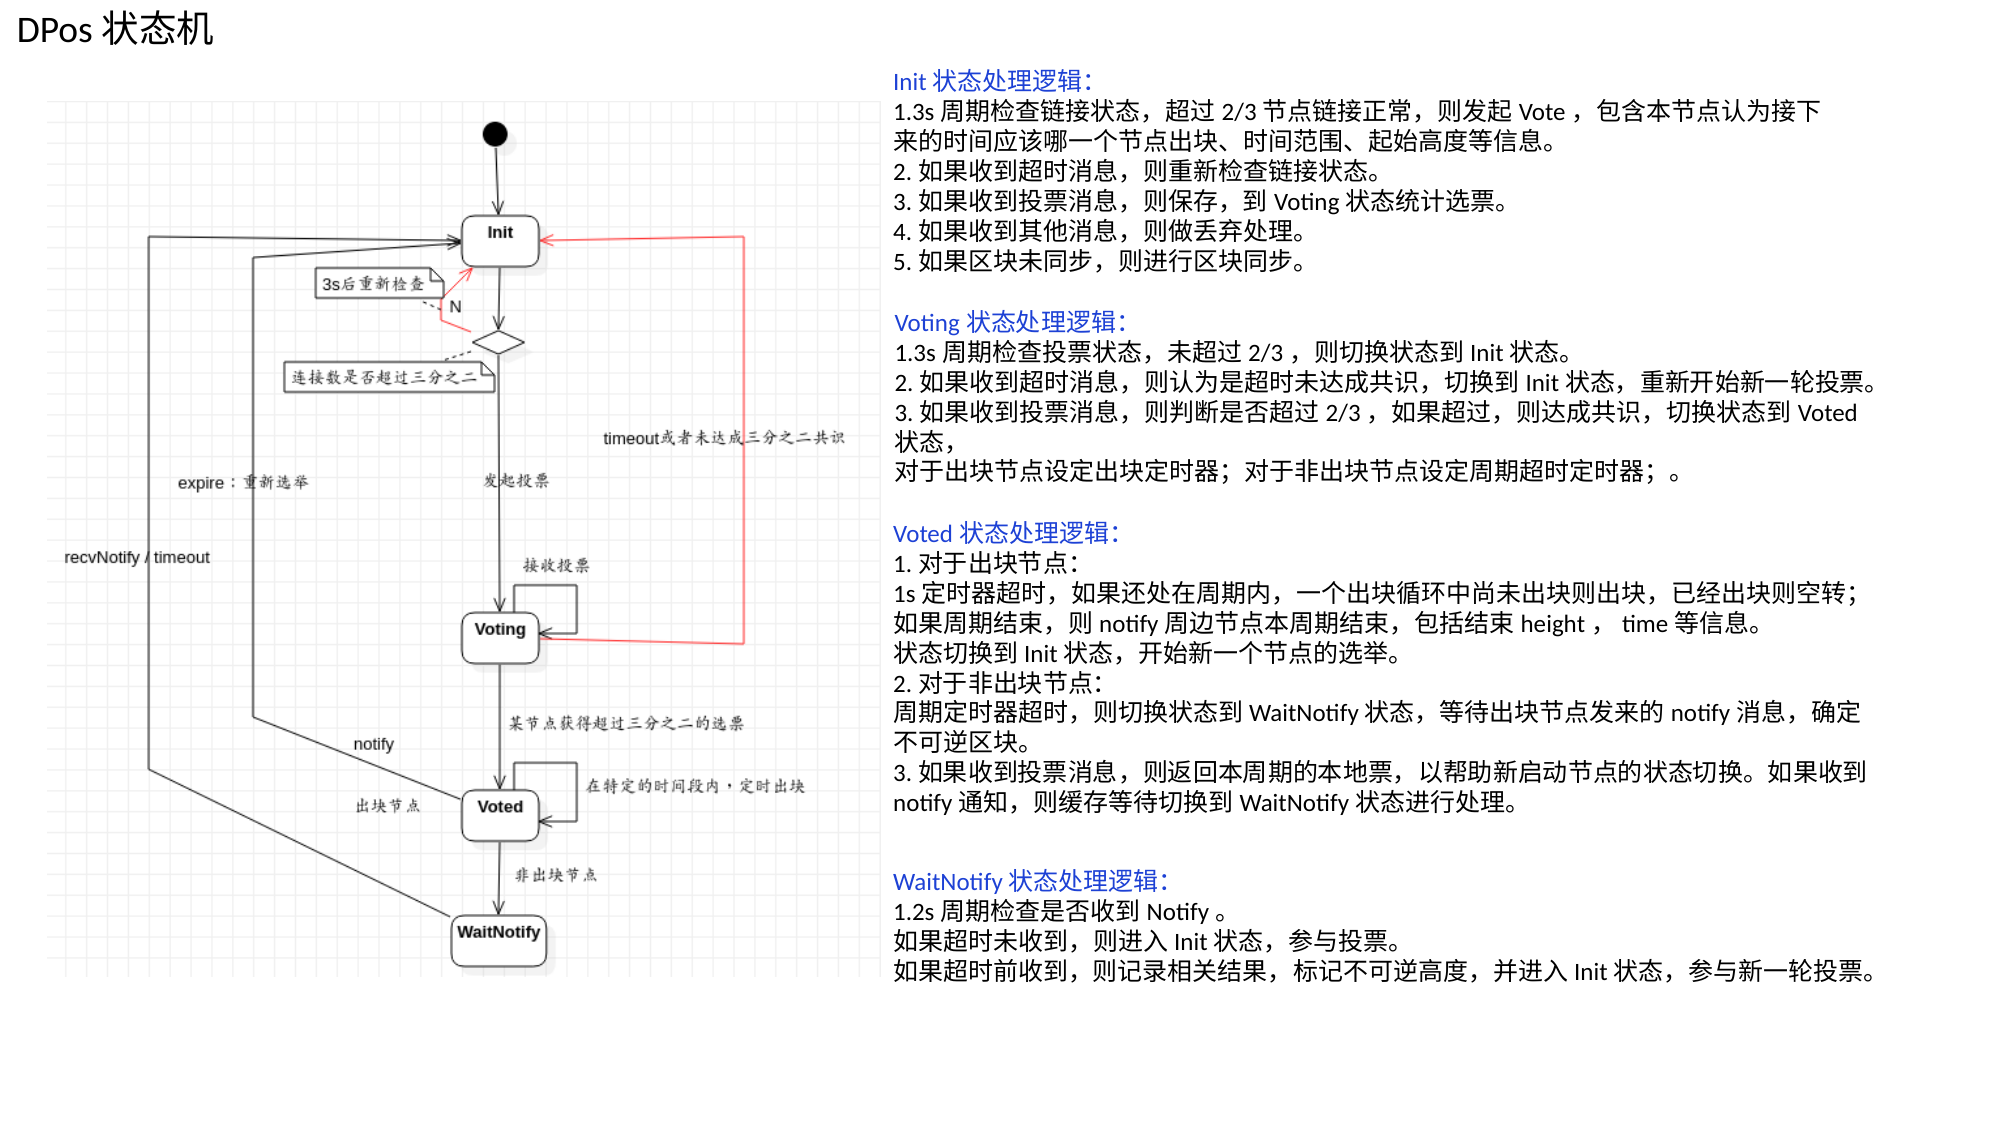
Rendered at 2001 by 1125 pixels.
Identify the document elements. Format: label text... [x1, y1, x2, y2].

text_box Voting状态处理逻辑： 1.3s周期检查投票状态，未超过2/3，则切换状态到Init状态。 2.如果收到超时消息，则认为是超时未达成共识，切换到Init状态，重新开始新一轮投票。 3.如果收到投票消息，则判断是否超过2/3，如果超过，则达成共识，切换状态到Voted状态， 对于出块节点设定出块定时器；对于非出块节点设定周期超时定时器；。 [881, 298, 1896, 494]
text_box Init状态处理逻辑： 1.3s周期检查链接状态，超过2/3节点链接正常，则发起Vote，包含本节点认为接下来的时间应该哪一个节点出块、时间范围、起始高度等信息。 2.如果收到超时消息，则重新检查链接状态。 3.如果收到投票消息，则保存，到Voting状态统计选票。 4.如果收到其他消息，则做丢弃处理。 5.如果区块未同步，则进行区块同步。 [878, 58, 1854, 283]
picture [47, 101, 881, 977]
text_box WaitNotify状态处理逻辑： 1.2s周期检查是否收到Notify。 如果超时未收到，则进入Init状态，参与投票。 如果超时前收到，则记录相关结果，标记不可逆高度，并进入Init状态，参与新一轮投票。 [878, 858, 1894, 993]
text_box Voted状态处理逻辑： 1.对于出块节点： 1s定时器超时，如果还处在周期内，一个出块循环中尚未出块则出块，已经出块则空转；如果周期结束，则notify周边节点本周期结束，包括结束height，time等信息。 状态切换到Init状态，开始新一个节点的选举。 2.对于非出块节点： 周期定时器超时，则切换状态到WaitNotify状态，等待出块节点发来的notify消息，确定不可逆区块。 3.如果收到投票消息，则返回本周期的本地票，以帮助新启动节点的状态切换。如果收到notify通知，则缓存等待切换到WaitNotify状态进行处理。 [881, 509, 1896, 825]
text_box DPos状态机 [2, 0, 230, 58]
